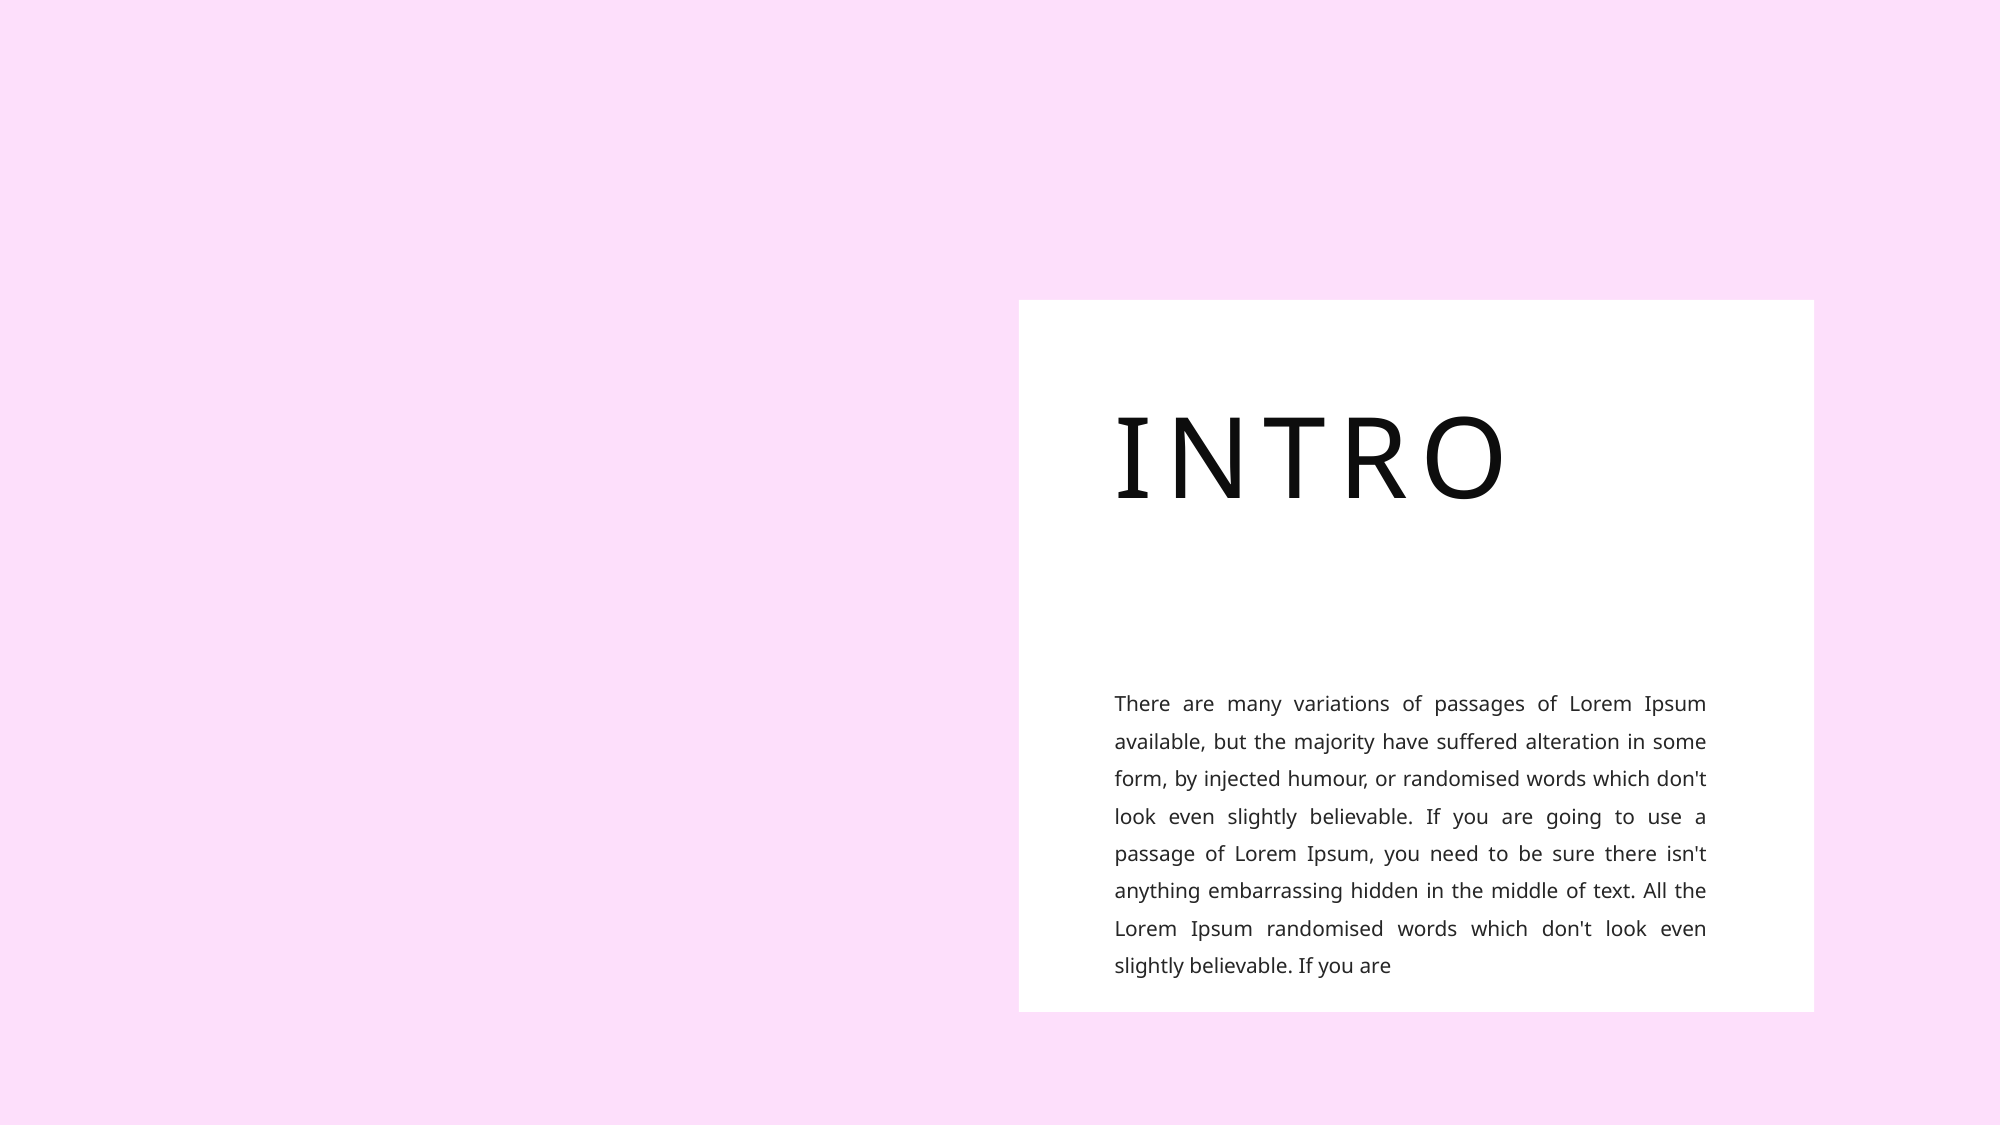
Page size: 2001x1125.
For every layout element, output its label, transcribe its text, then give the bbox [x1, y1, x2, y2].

text_box INTRO [1293, 378, 1667, 529]
text_box [1293, 299, 1815, 1013]
picture [157, 112, 1293, 1013]
text_box There are many variations of passages of Lorem Ipsum available, but the majority have suffered alteration in some form, by injected humour, or randomised words which don't look even slightly believable. If you are going to use a passage of Lorem Ipsum, you need to be sure there isn't anything embarrassing hidden in the middle of text. All the Lorem Ipsum randomised words which don't look even slightly believable. If you are [1293, 671, 1722, 986]
